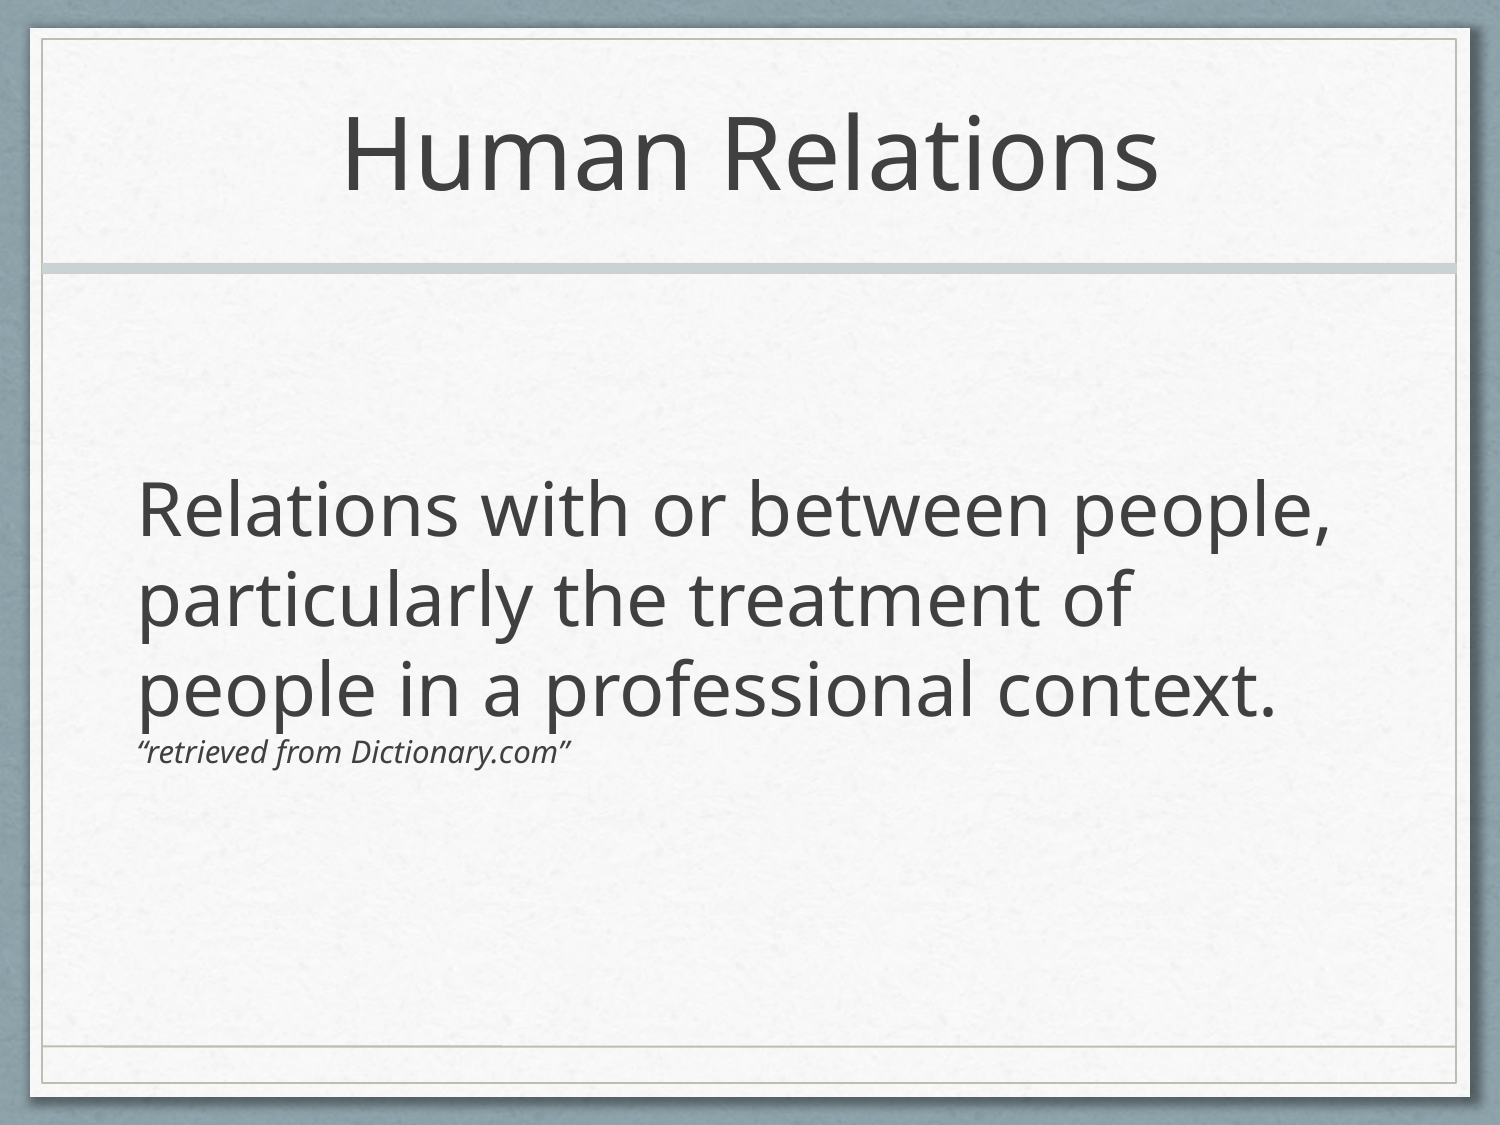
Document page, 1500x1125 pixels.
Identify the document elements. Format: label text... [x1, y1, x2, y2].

picture [30, 28, 1470, 1097]
list Relations with or between people, particularly the treatment of people in a professional context. “retrieved from Dictionary.com” [121, 454, 1379, 991]
title Human Relations [147, 40, 1353, 260]
